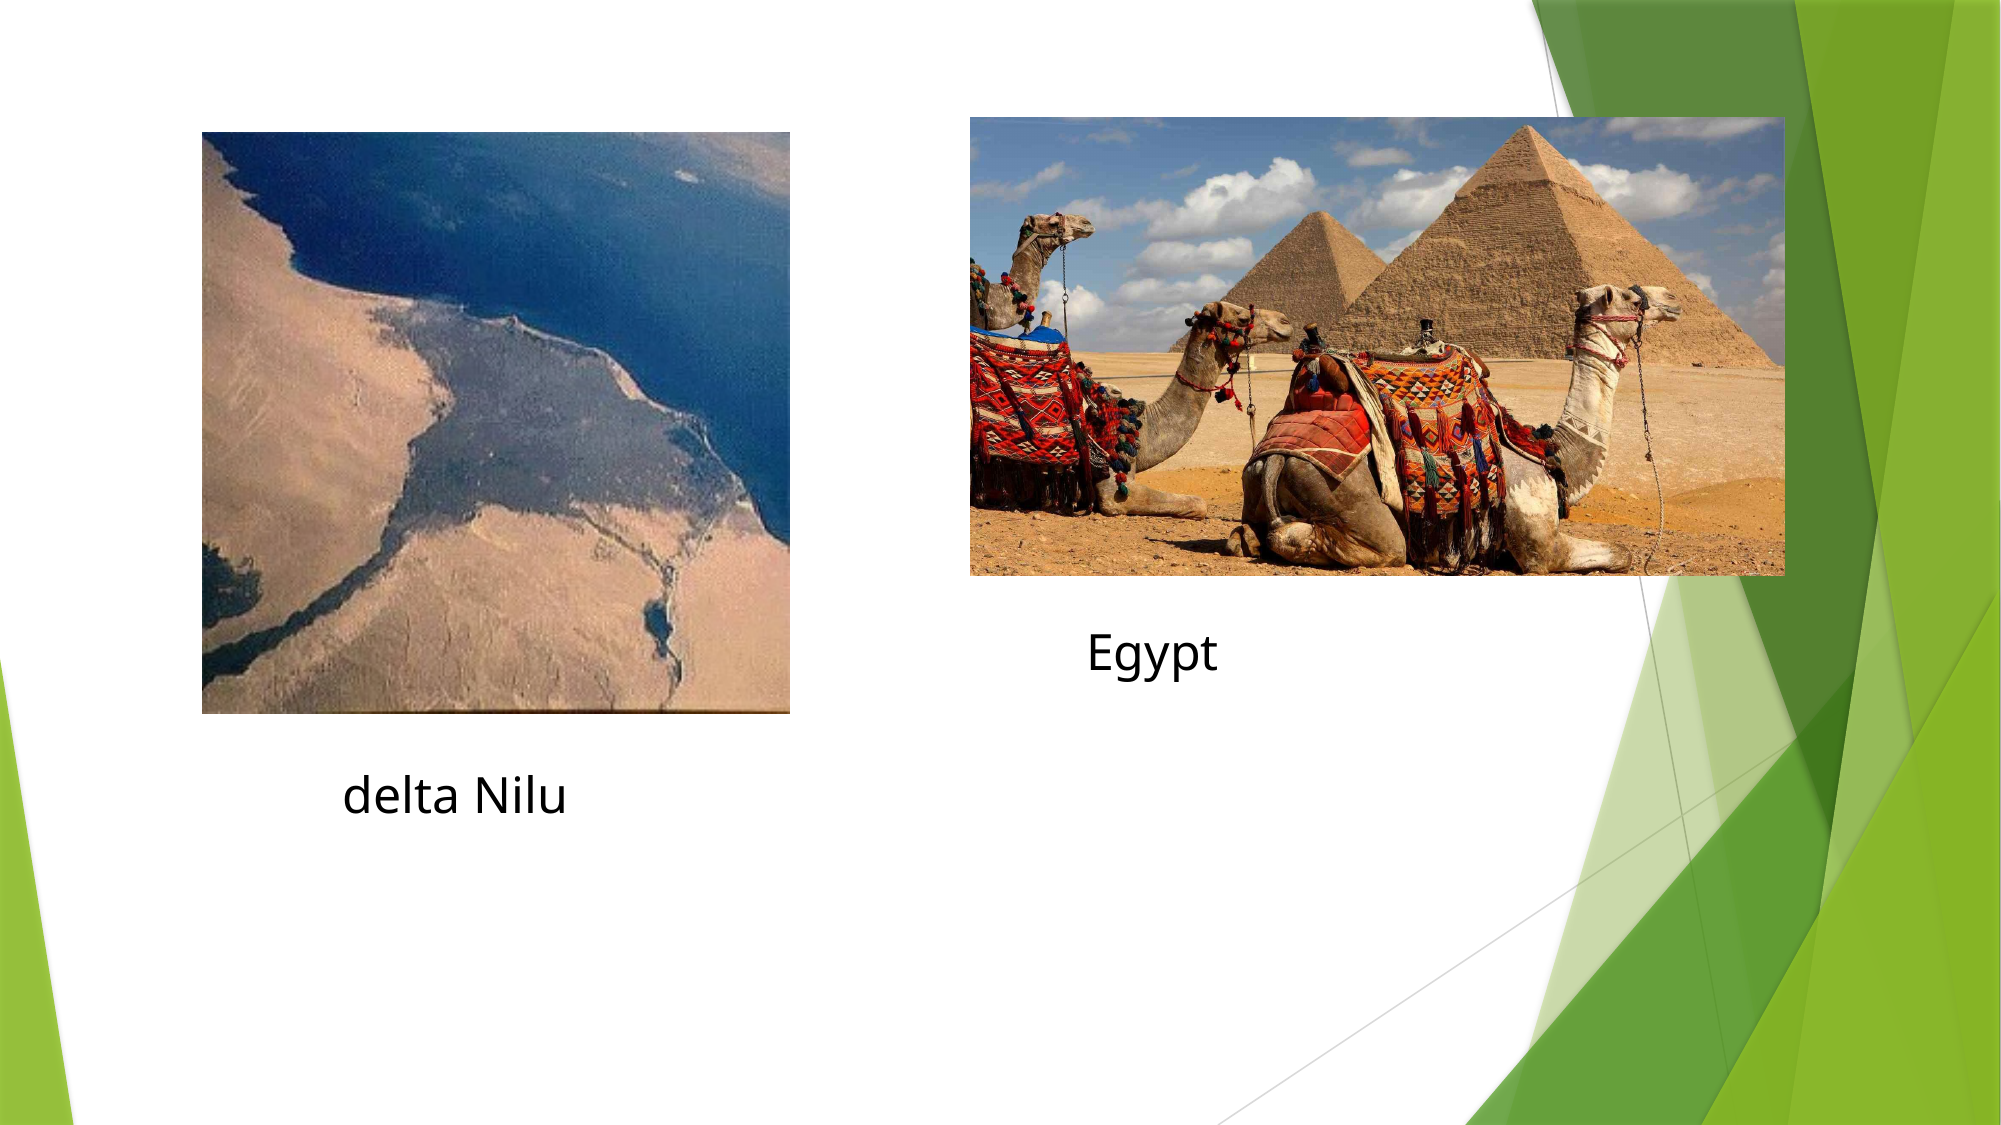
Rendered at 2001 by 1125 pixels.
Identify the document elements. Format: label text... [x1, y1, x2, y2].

text_box Egypt [1071, 612, 1545, 688]
picture [970, 117, 1786, 577]
text_box delta Nilu [327, 756, 710, 832]
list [201, 131, 791, 714]
